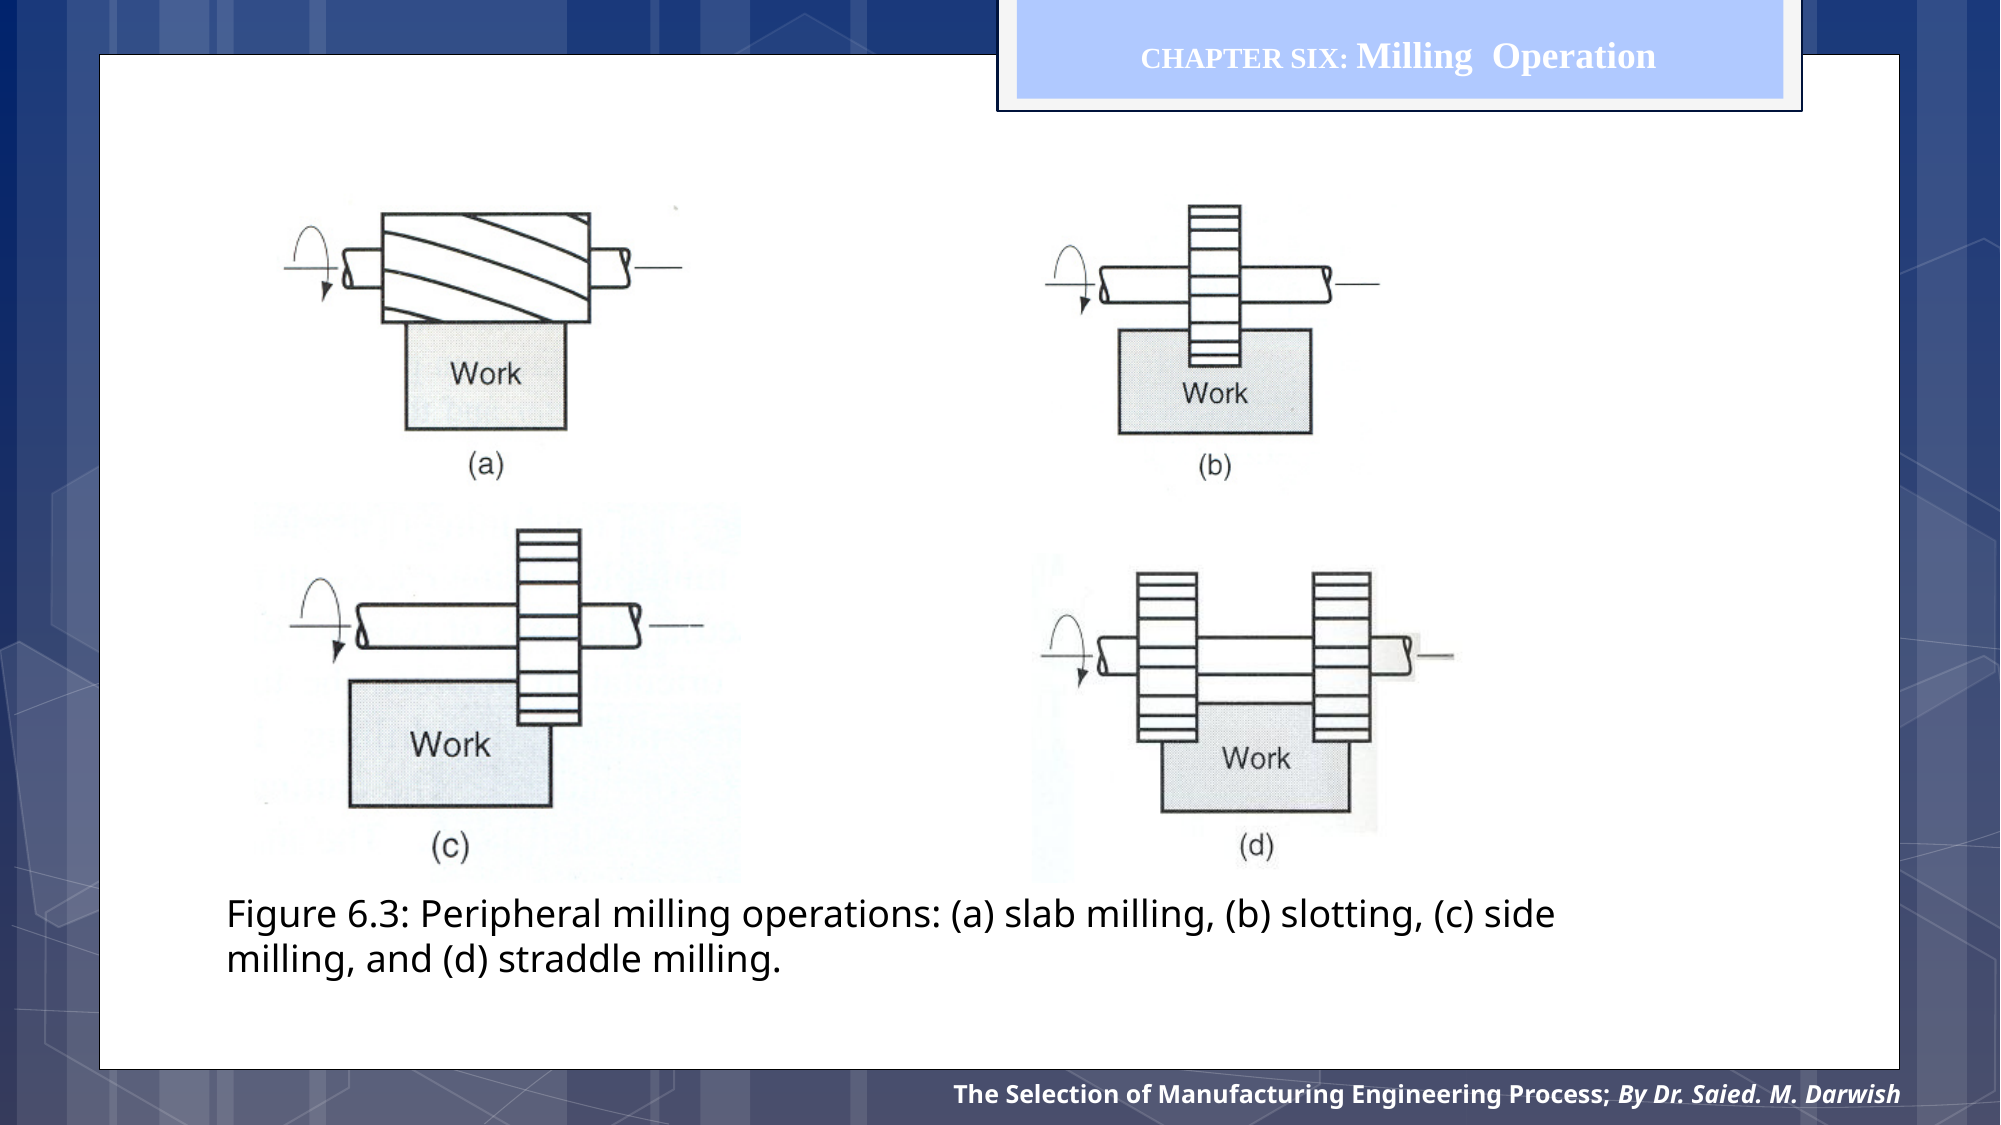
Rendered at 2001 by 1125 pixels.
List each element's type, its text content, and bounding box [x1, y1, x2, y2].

picture [1031, 553, 1484, 883]
text_box CHAPTER SIX: Milling Operation [940, 0, 1858, 84]
picture [254, 183, 741, 883]
text_box Figure 6.3: Peripheral milling operations: (a) slab milling, (b) slotting, (c) side milling, and (d) straddle milling. [211, 882, 1690, 988]
picture [1031, 184, 1397, 503]
